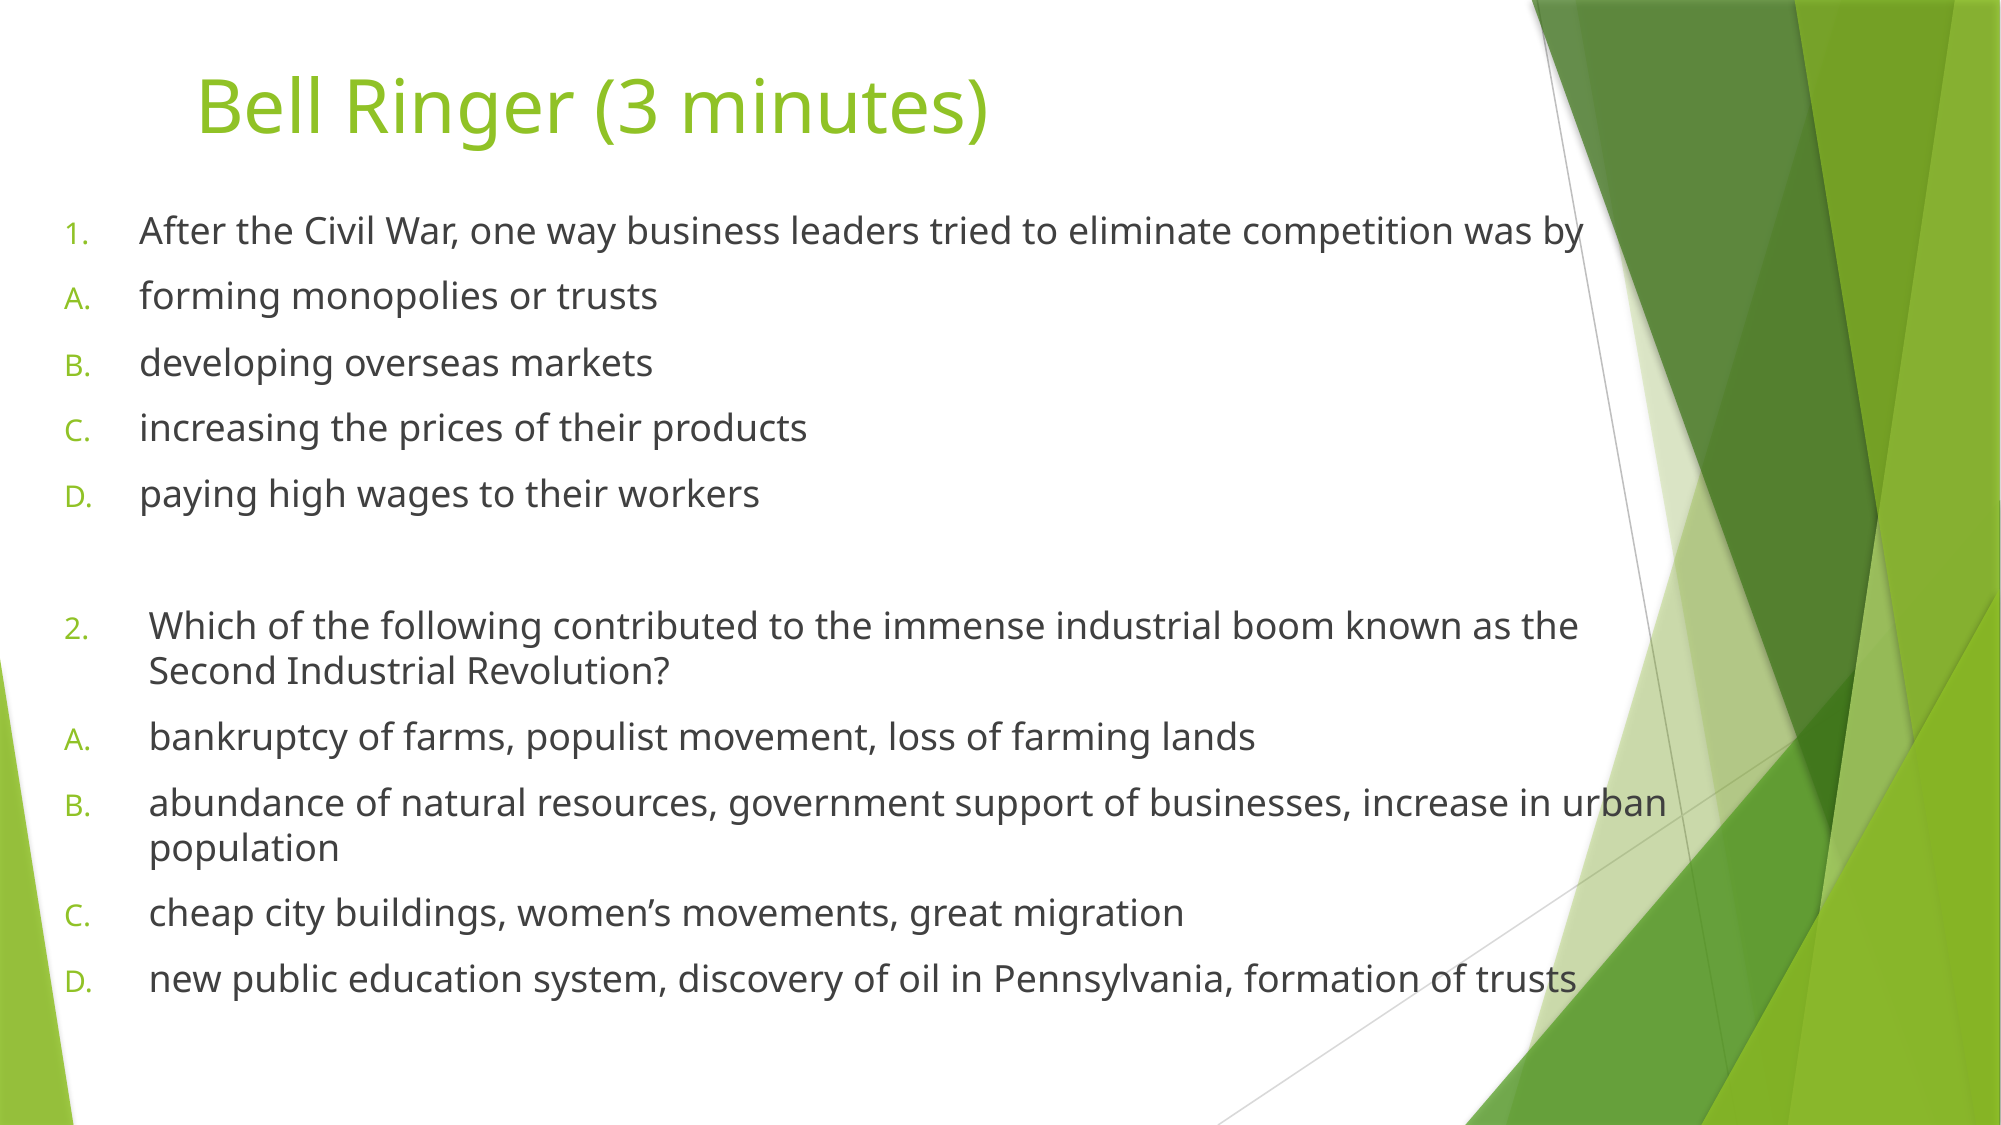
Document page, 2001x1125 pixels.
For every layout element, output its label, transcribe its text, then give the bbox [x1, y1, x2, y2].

title Bell Ringer (3 minutes) [180, 51, 1728, 200]
list After the Civil War, one way business leaders tried to eliminate competition was by forming monopolies or trusts developing overseas markets increasing the prices of their products paying high wages to their workers Which of the following contributed to the immense industrial boom known as the Second Industrial Revolution? bankruptcy of farms, populist movement, loss of farming lands abundance of natural resources, government support of businesses, increase in urban population cheap city buildings, women’s movements, great migration new public education system, discovery of oil in Pennsylvania, formation of trusts [49, 199, 1686, 1026]
